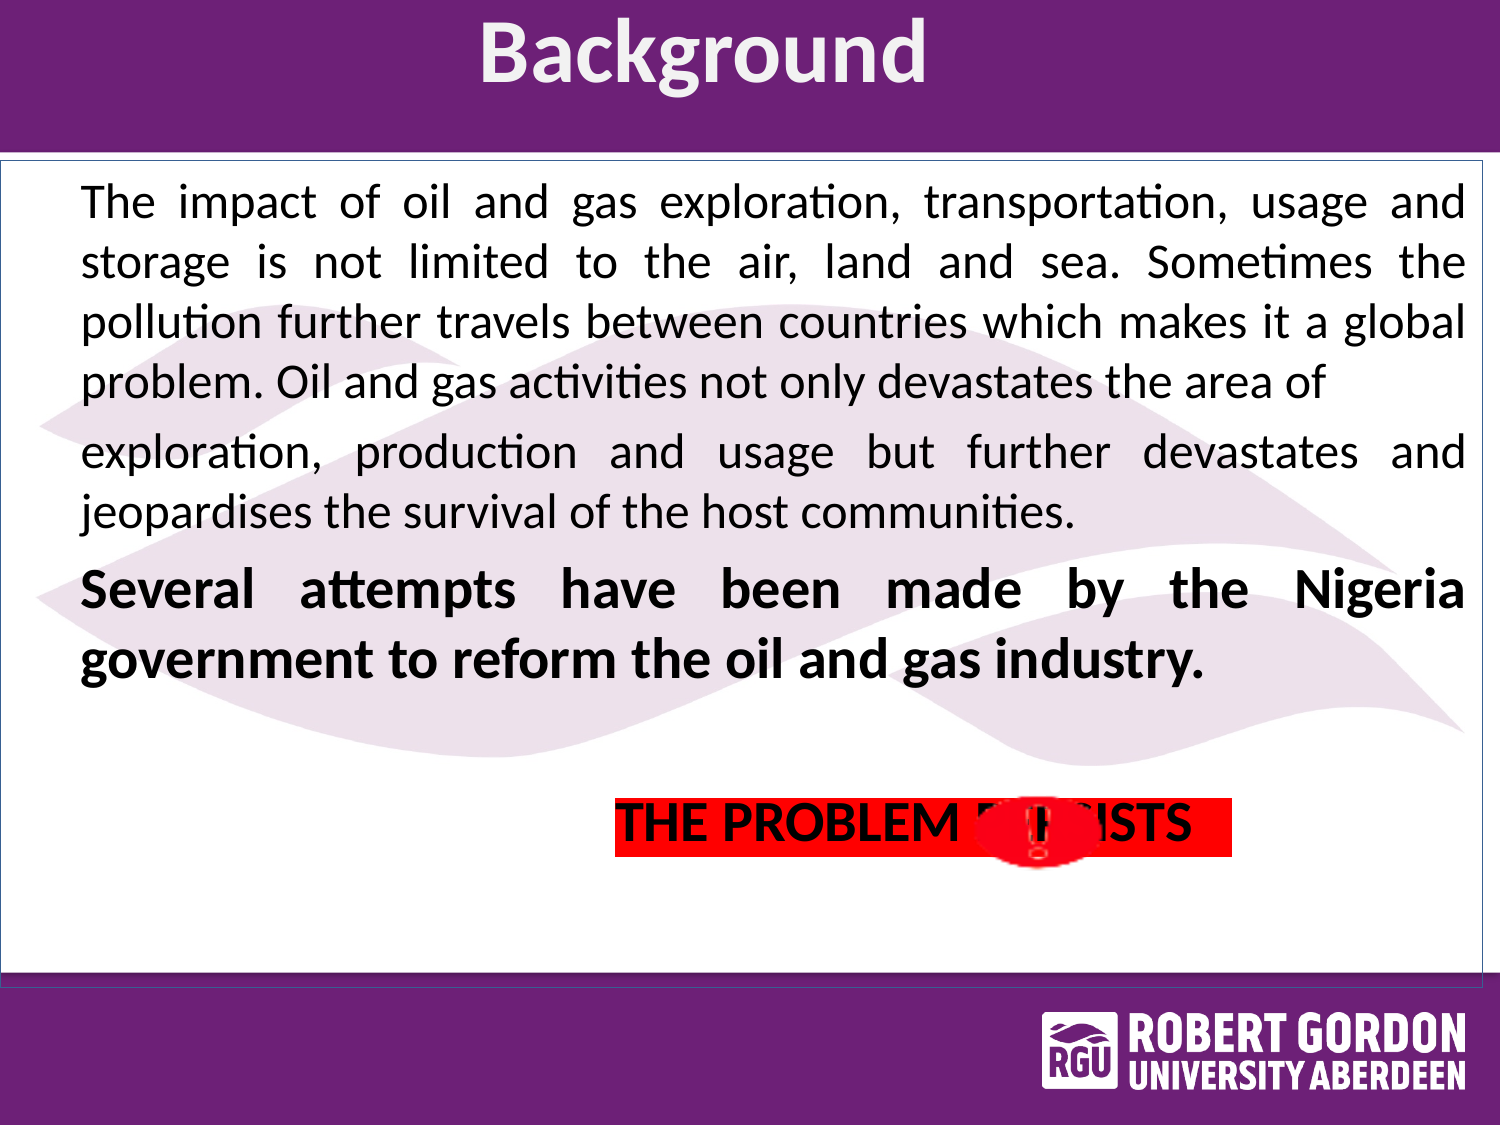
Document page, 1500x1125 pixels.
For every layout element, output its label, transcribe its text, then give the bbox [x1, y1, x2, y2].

picture [1042, 1012, 1465, 1090]
list The impact of oil and gas exploration, transportation, usage and storage is not limited to the air, land and sea. Sometimes the pollution further travels between countries which makes it a global problem. Oil and gas activities not only devastates the area of exploration, production and usage but further devastates and jeopardises the survival of the host communities. Several attempts have been made by the Nigeria government to reform the oil and gas industry. THE PROBLEM PERSISTS [0, 160, 1483, 988]
title Background [29, 0, 1380, 136]
picture [962, 774, 1117, 917]
